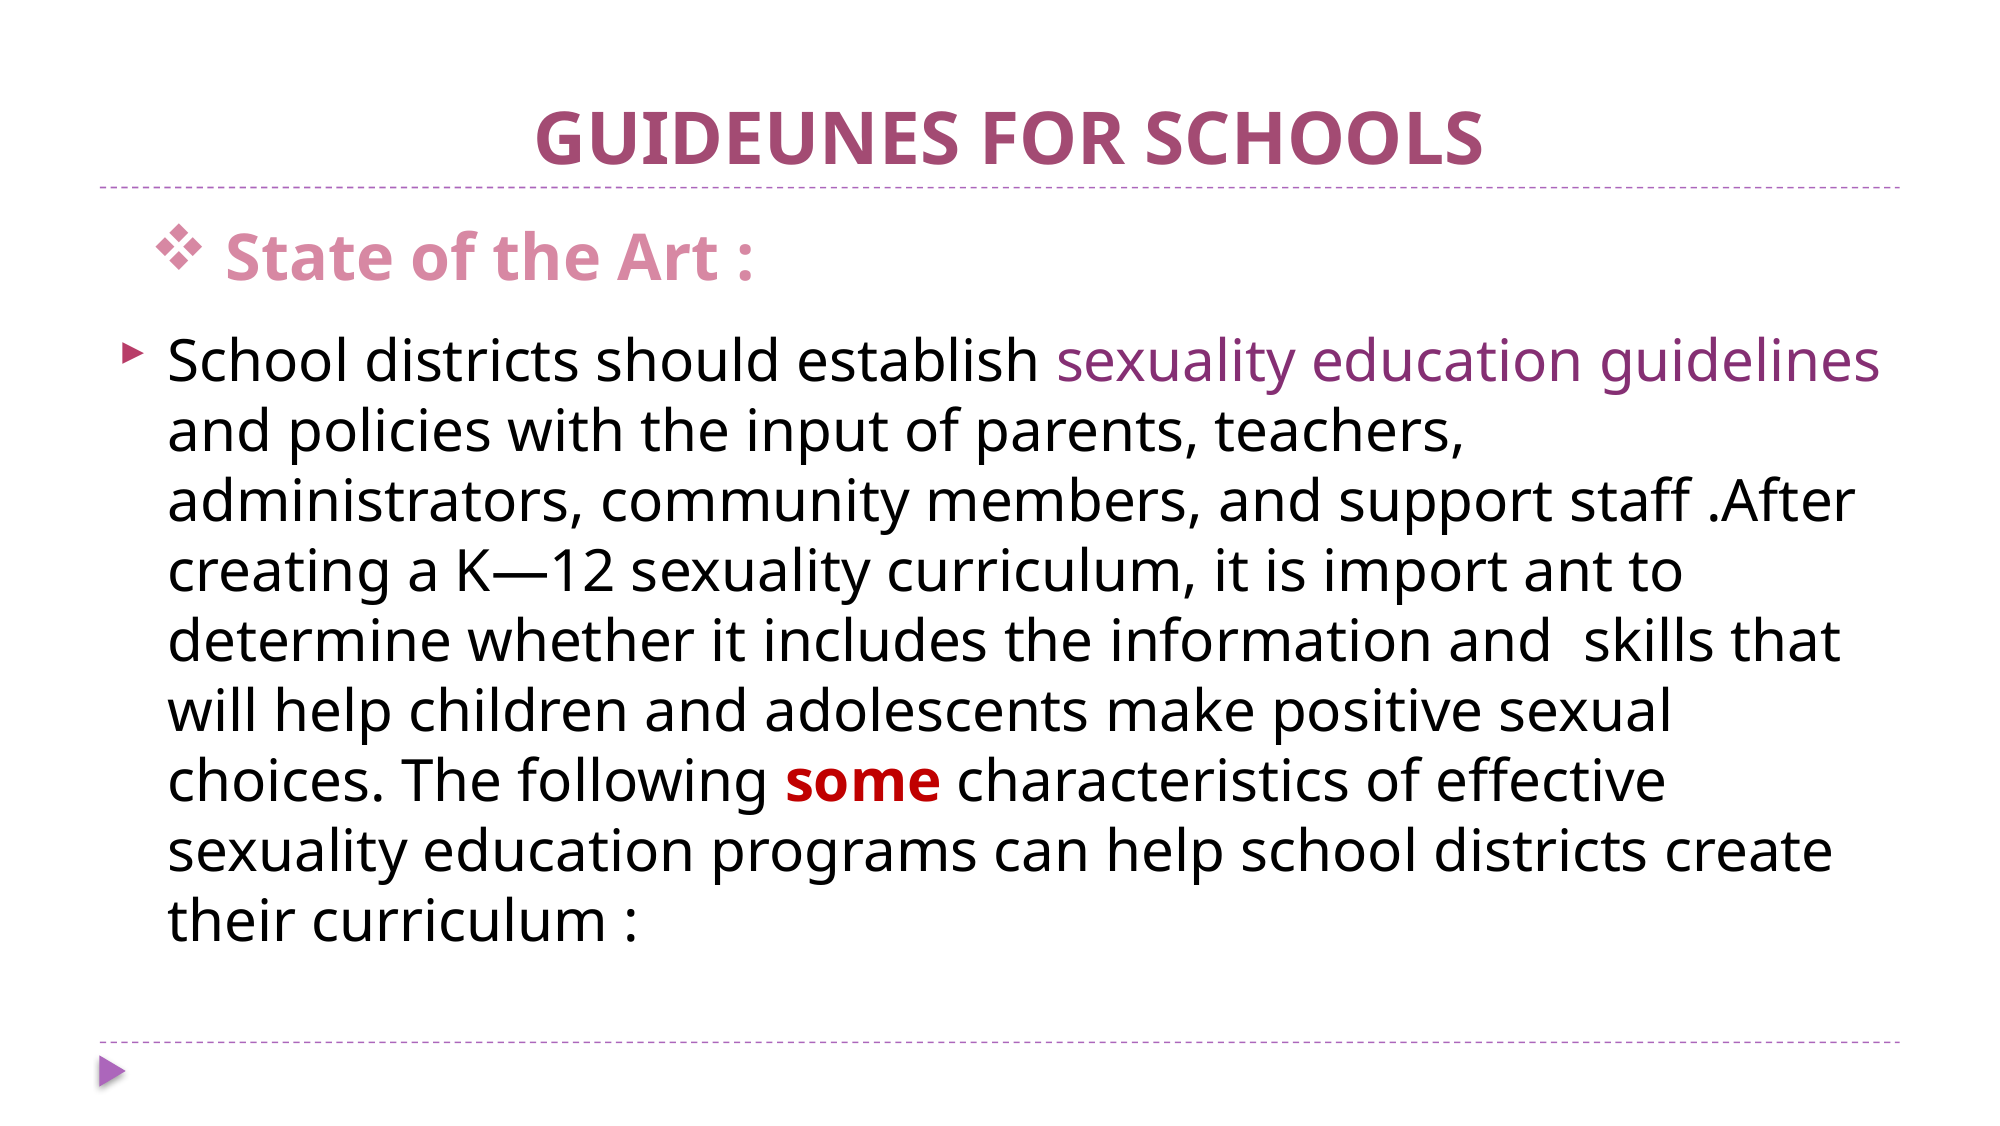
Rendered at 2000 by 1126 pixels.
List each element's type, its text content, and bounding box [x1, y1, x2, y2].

list School districts should establish sexuality education guidelines and policies with the input of parents, teachers, administrators, community members, and support staff .After creating a K—12 sexuality curriculum, it is import ant to determine whether it includes the information and skills that will help children and adolescents make positive sexual choices. The following some characteristics of effective sexuality education programs can help school districts create their curriculum : [102, 315, 1902, 1126]
title GUIDEUNES FOR SCHOOLS [99, 24, 1900, 188]
text_box State of the Art : [133, 208, 1315, 302]
